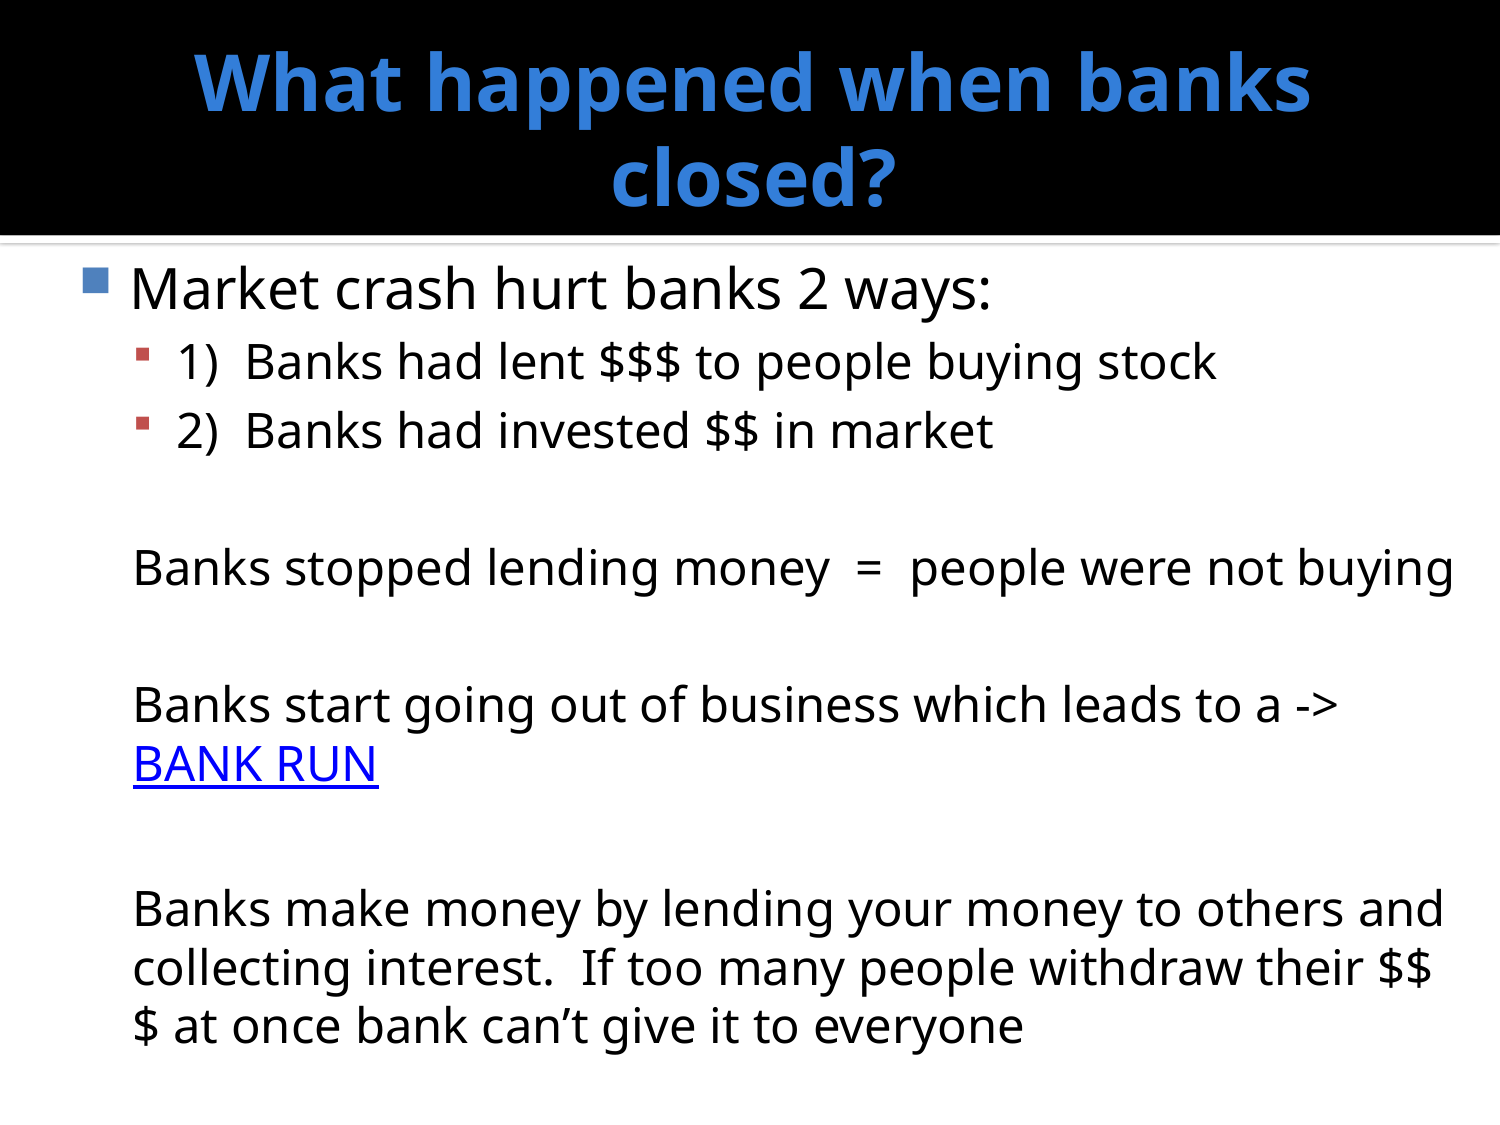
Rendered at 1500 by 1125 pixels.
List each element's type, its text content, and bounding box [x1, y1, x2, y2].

list Market crash hurt banks 2 ways: 1) Banks had lent $$$ to people buying stock 2) Banks had invested $$ in market Banks stopped lending money = people were not buying Banks start going out of business which leads to a -> BANK RUN Banks make money by lending your money to others and collecting interest. If too many people withdraw their $$$ at once bank can’t give it to everyone [50, 237, 1475, 1125]
title What happened when banks closed? [75, 24, 1425, 231]
